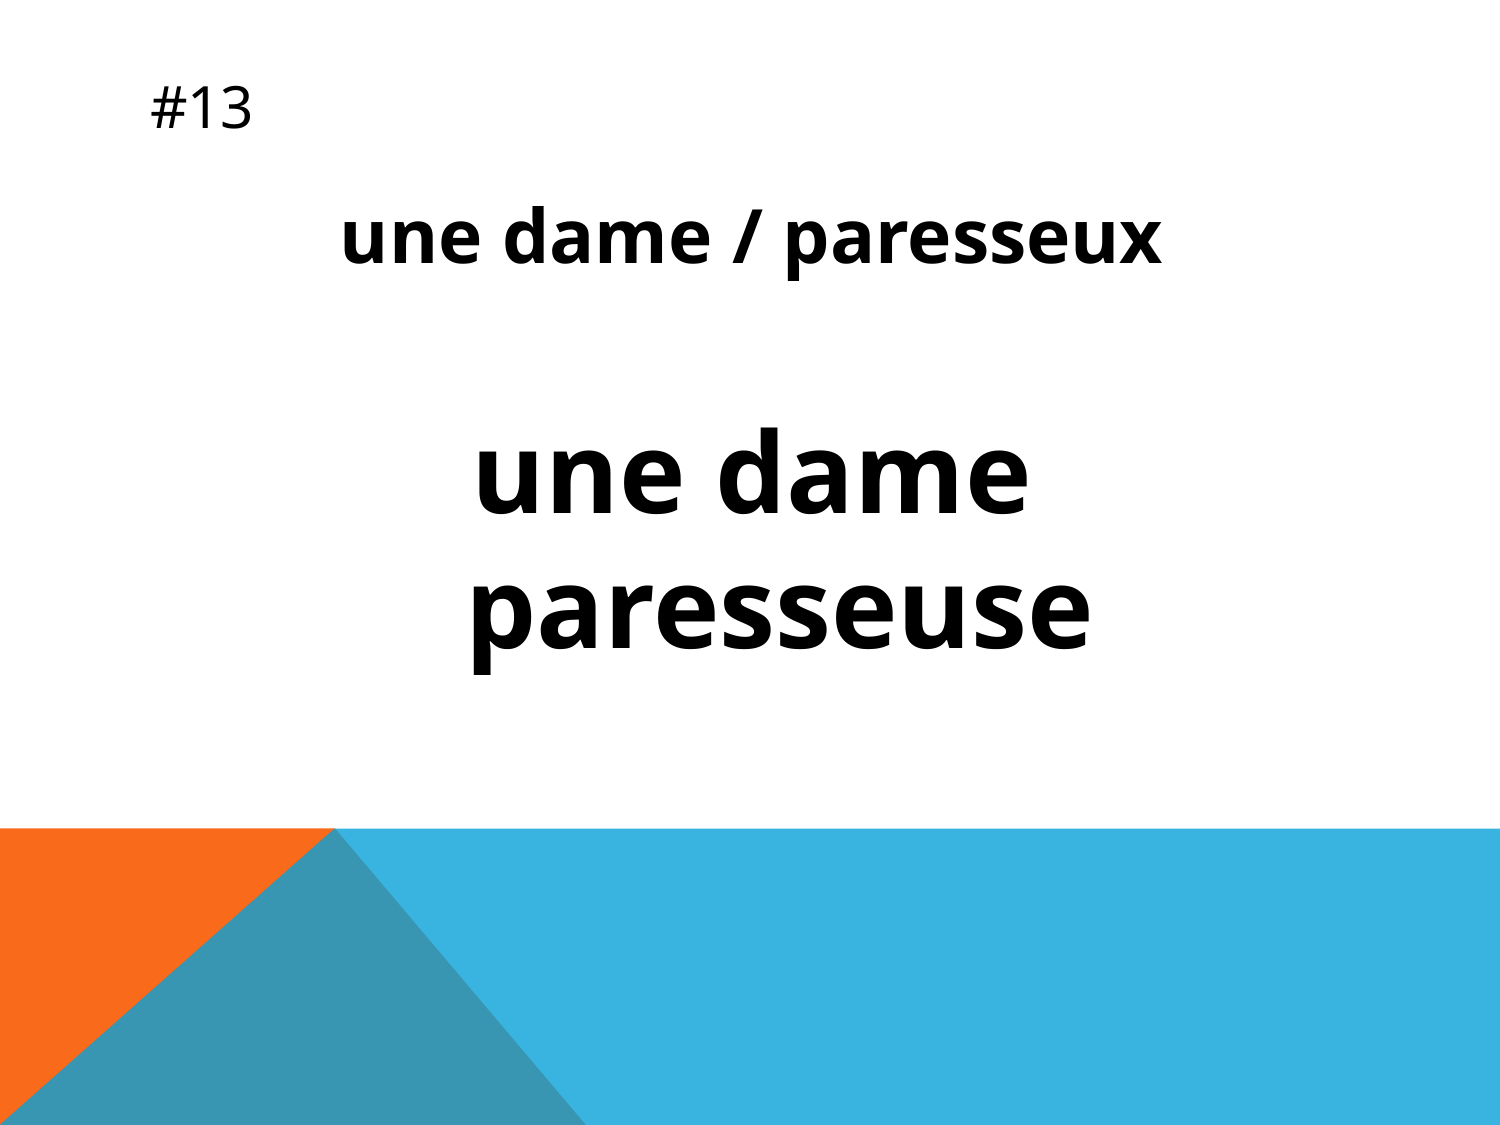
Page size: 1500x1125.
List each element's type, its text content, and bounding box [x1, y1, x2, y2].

title #13 [135, 60, 1369, 150]
list une dame / paresseux une dame paresseuse [135, 180, 1369, 768]
